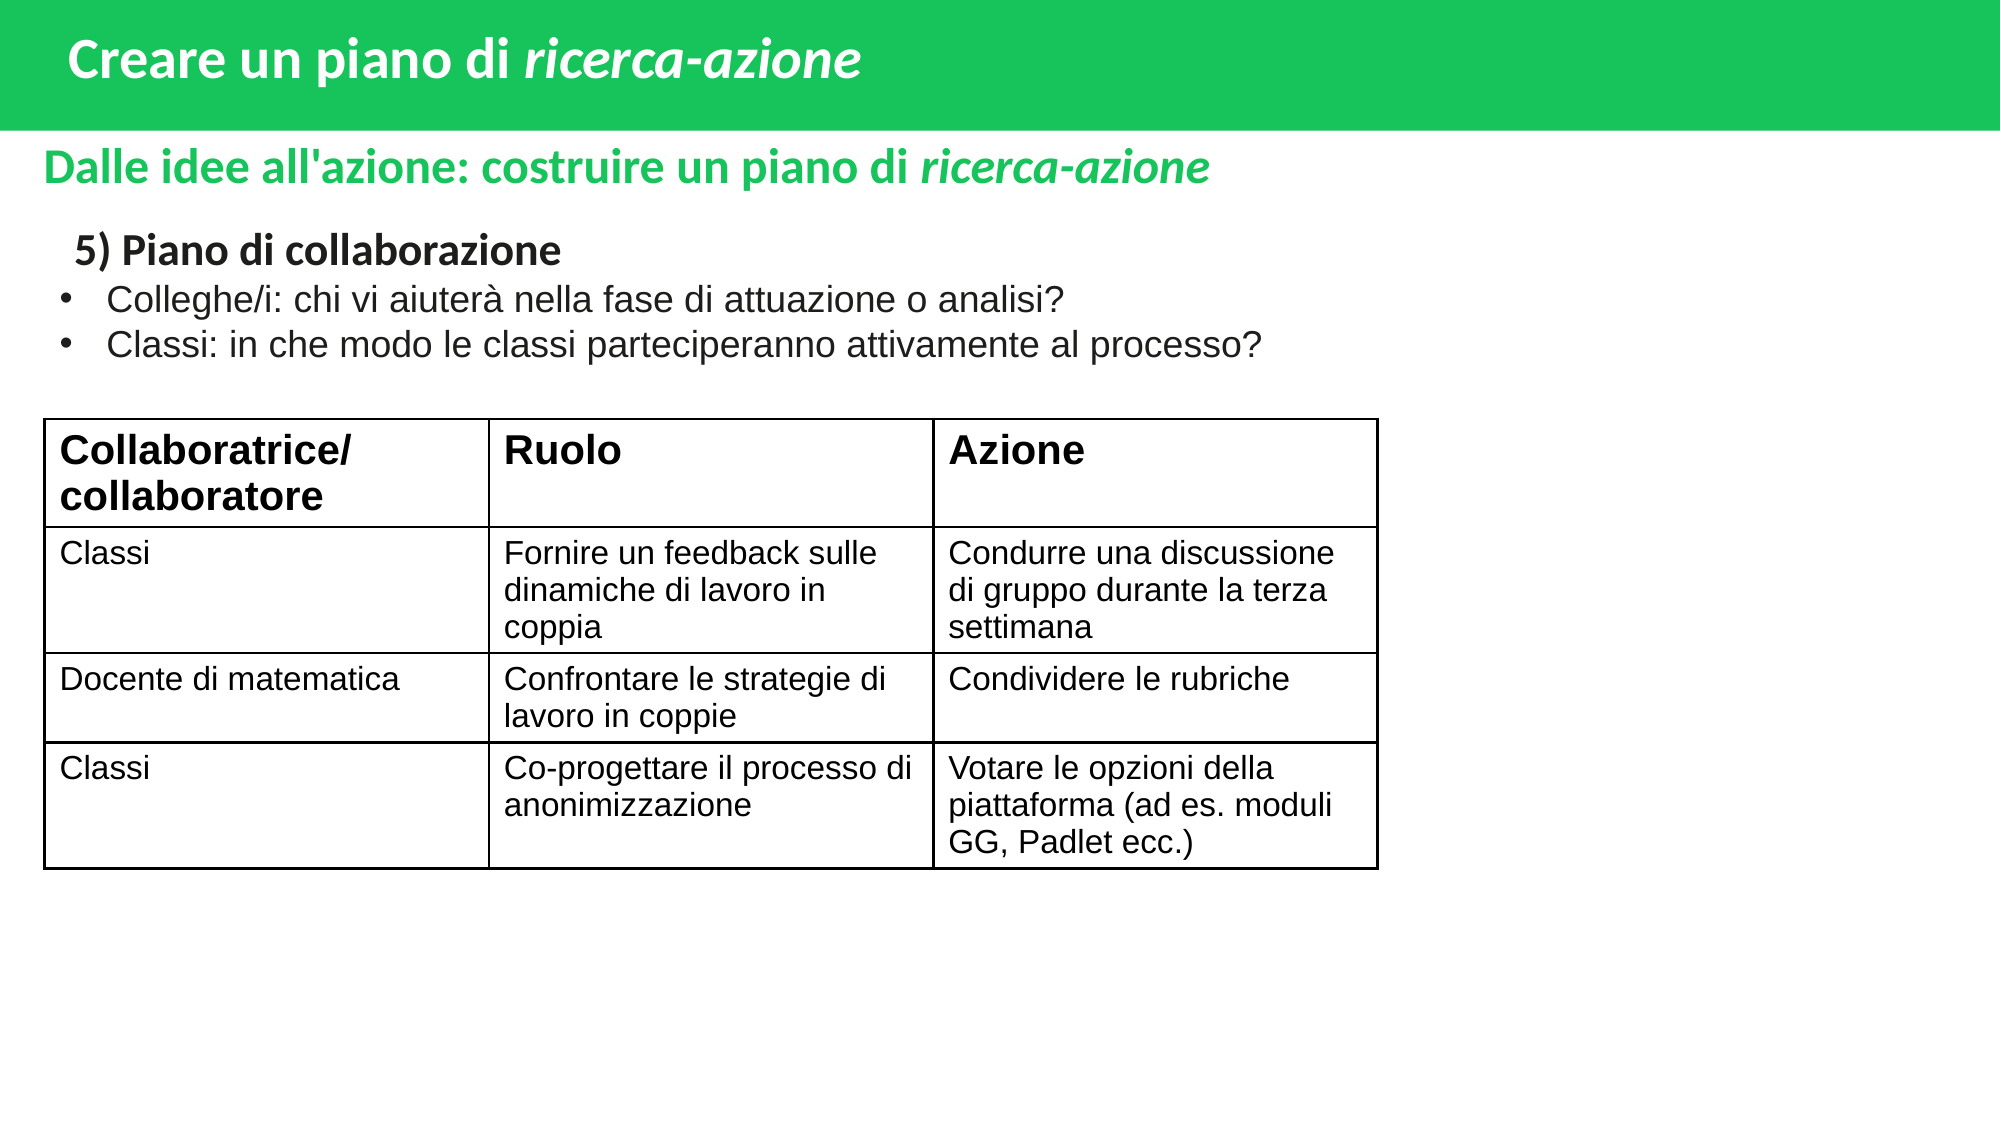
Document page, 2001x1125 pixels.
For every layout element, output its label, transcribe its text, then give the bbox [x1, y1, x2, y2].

table_header Azione [935, 428, 1376, 526]
table_cell Fornire un feedback sulle dinamiche di lavoro in coppia [490, 528, 932, 652]
table_cell Co-progettare il processo di anonimizzazione [490, 744, 932, 867]
table_cell Votare le opzioni della piattaforma (ad es. moduli GG, Padlet ecc.) [935, 744, 1376, 867]
table_cell Classi [46, 744, 488, 867]
title Creare un piano di ricerca-azione [16, 0, 1976, 119]
list Dalle idee all'azione: costruire un piano di ricerca-azione [16, 122, 1976, 213]
table_header Ruolo [490, 428, 932, 526]
table_cell Confrontare le strategie di lavoro in coppie [490, 654, 932, 741]
table_cell Condurre una discussione di gruppo durante la terza settimana [935, 528, 1376, 652]
table_cell Condividere le rubriche [935, 654, 1376, 741]
text_box 5) Piano di collaborazione Colleghe/i: chi vi aiuterà nella fase di attuazione o analisi? Classi: in che modo le classi parteciperanno attivamente al processo? [44, 212, 2000, 428]
table_cell Classi [46, 528, 488, 652]
table_cell Docente di matematica [46, 654, 488, 741]
table_header Collaboratrice/ collaboratore [46, 428, 488, 526]
